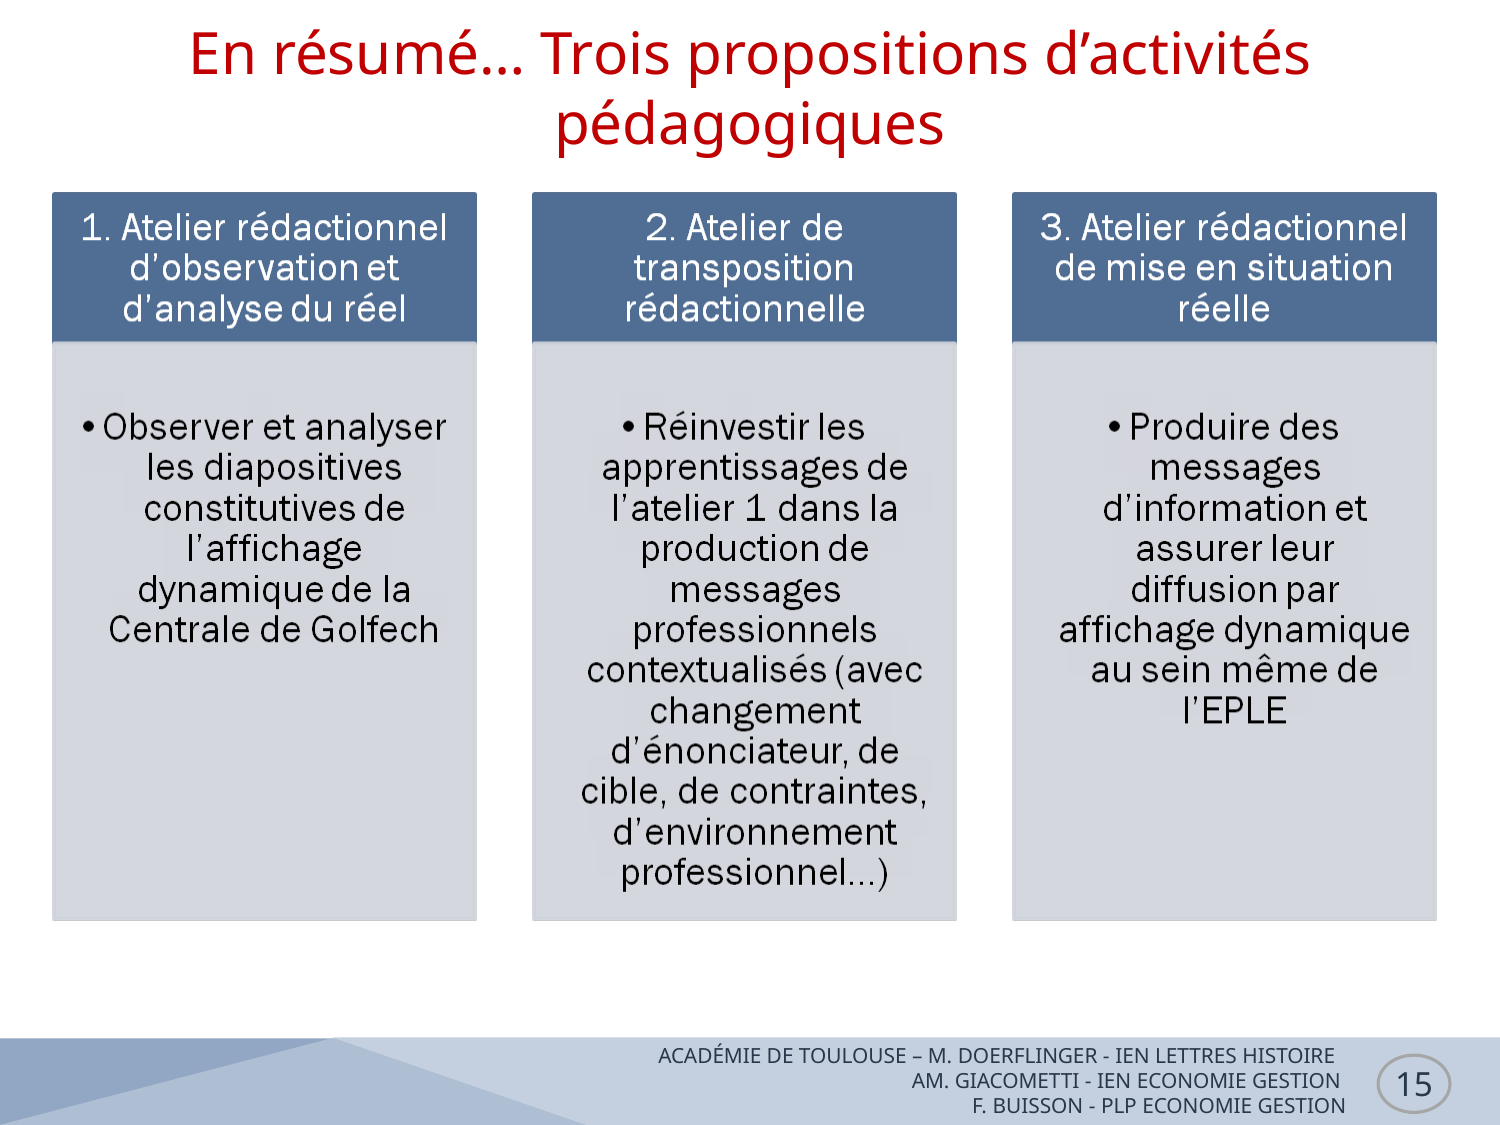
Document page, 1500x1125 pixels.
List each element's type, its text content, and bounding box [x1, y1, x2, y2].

text_box 15 [1378, 1055, 1450, 1113]
footer ACADÉMIE DE TOULOUSE – M. DOERFLINGER - IEN LETTRES HISTOIRE AM. GIACOMETTI - IEN ECONOMIE GESTION F. BUISSON - PLP ECONOMIE GESTION [572, 1034, 1348, 1125]
text_box En résumé… Trois propositions d’activités pédagogiques [17, 0, 1483, 309]
picture [50, 147, 1442, 966]
